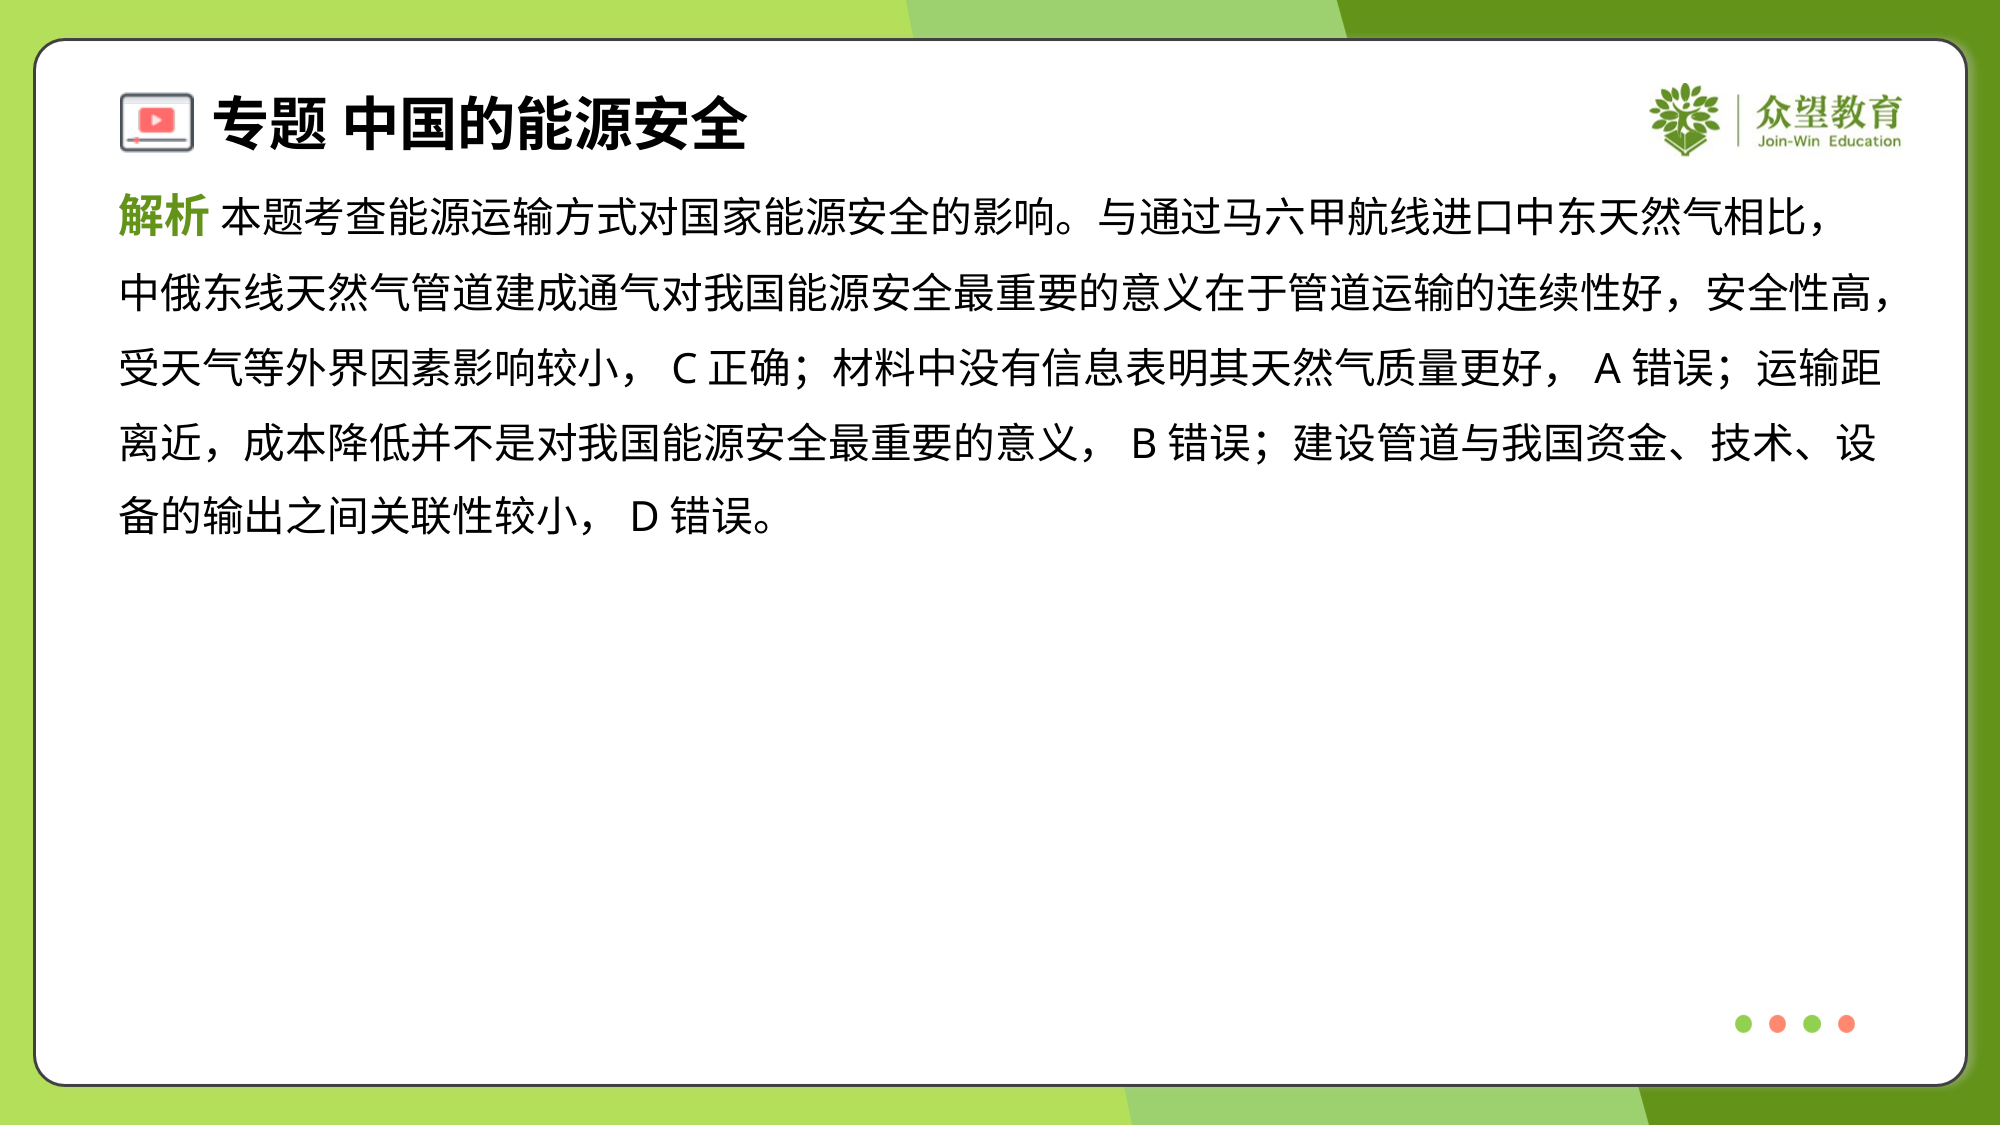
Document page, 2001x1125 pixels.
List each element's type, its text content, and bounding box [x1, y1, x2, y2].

picture [0, 0, 2000, 1125]
text_box 解析 本题考查能源运输方式对国家能源安全的影响。与通过马六甲航线进口中东天然气相比， 中俄东线天然气管道建成通气对我国能源安全最重要的意义在于管道运输的连续性好，安全性高， 受天气等外界因素影响较小，C正确；材料中没有信息表明其天然气质量更好，A错误；运输距 离近，成本降低并不是对我国能源安全最重要的意义，B错误；建设管道与我国资金、技术、设 备的输出之间关联性较小，D错误。 [118, 164, 1883, 533]
